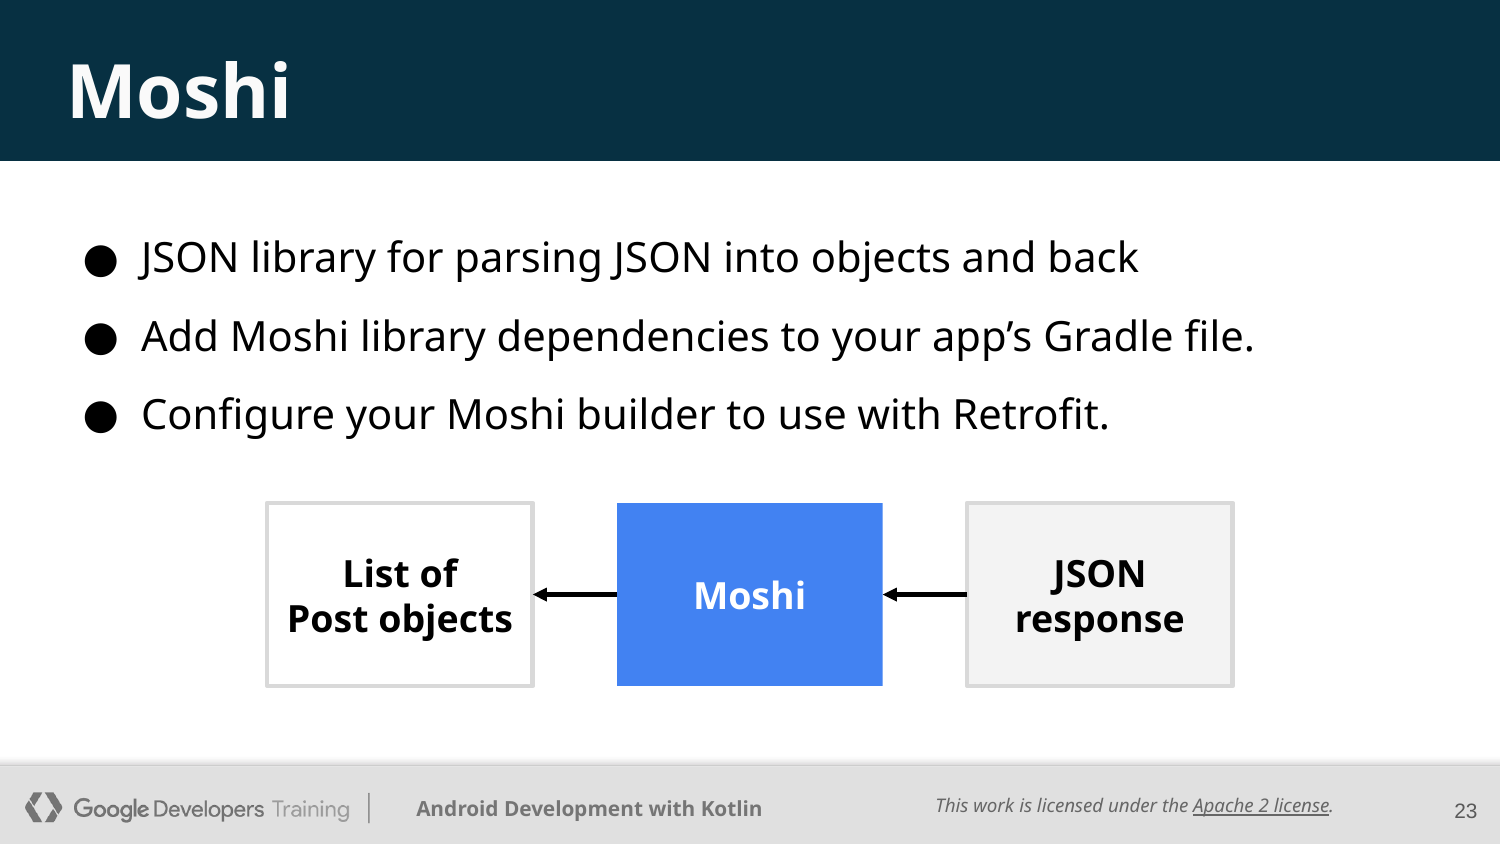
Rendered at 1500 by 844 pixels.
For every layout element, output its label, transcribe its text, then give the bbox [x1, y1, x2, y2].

title Moshi [51, 28, 1449, 122]
text_box JSON response [967, 503, 1233, 686]
list JSON library for parsing JSON into objects and back Add Moshi library dependencies to your app’s Gradle file. Configure your Moshi builder to use with Retrofit. [51, 208, 1449, 440]
text_box List of Post objects [267, 503, 533, 686]
picture [0, 161, 1500, 844]
text_box Moshi [617, 503, 883, 686]
slide_number ‹#› [1402, 777, 1493, 842]
